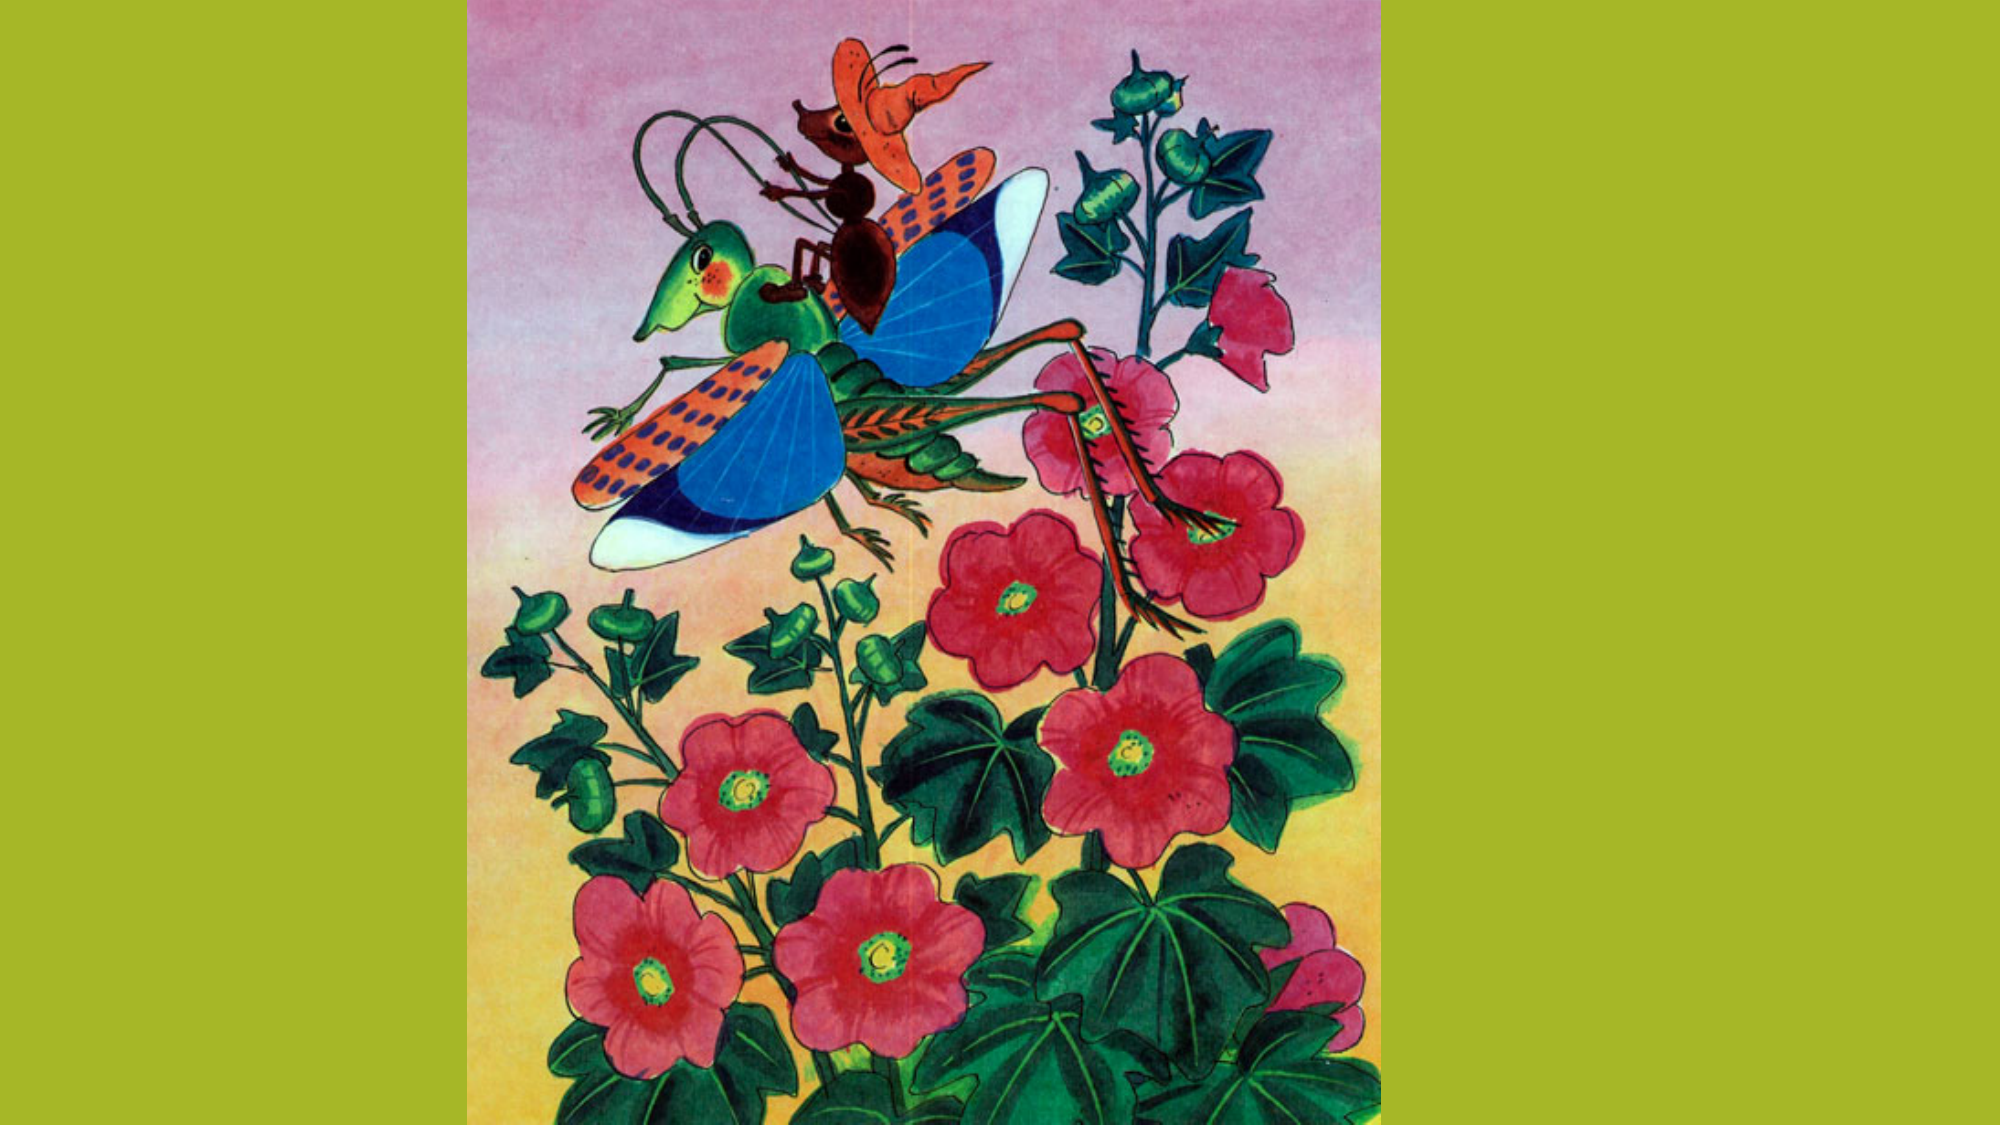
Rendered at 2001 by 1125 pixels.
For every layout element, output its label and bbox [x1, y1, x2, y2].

picture [467, 0, 1381, 1125]
